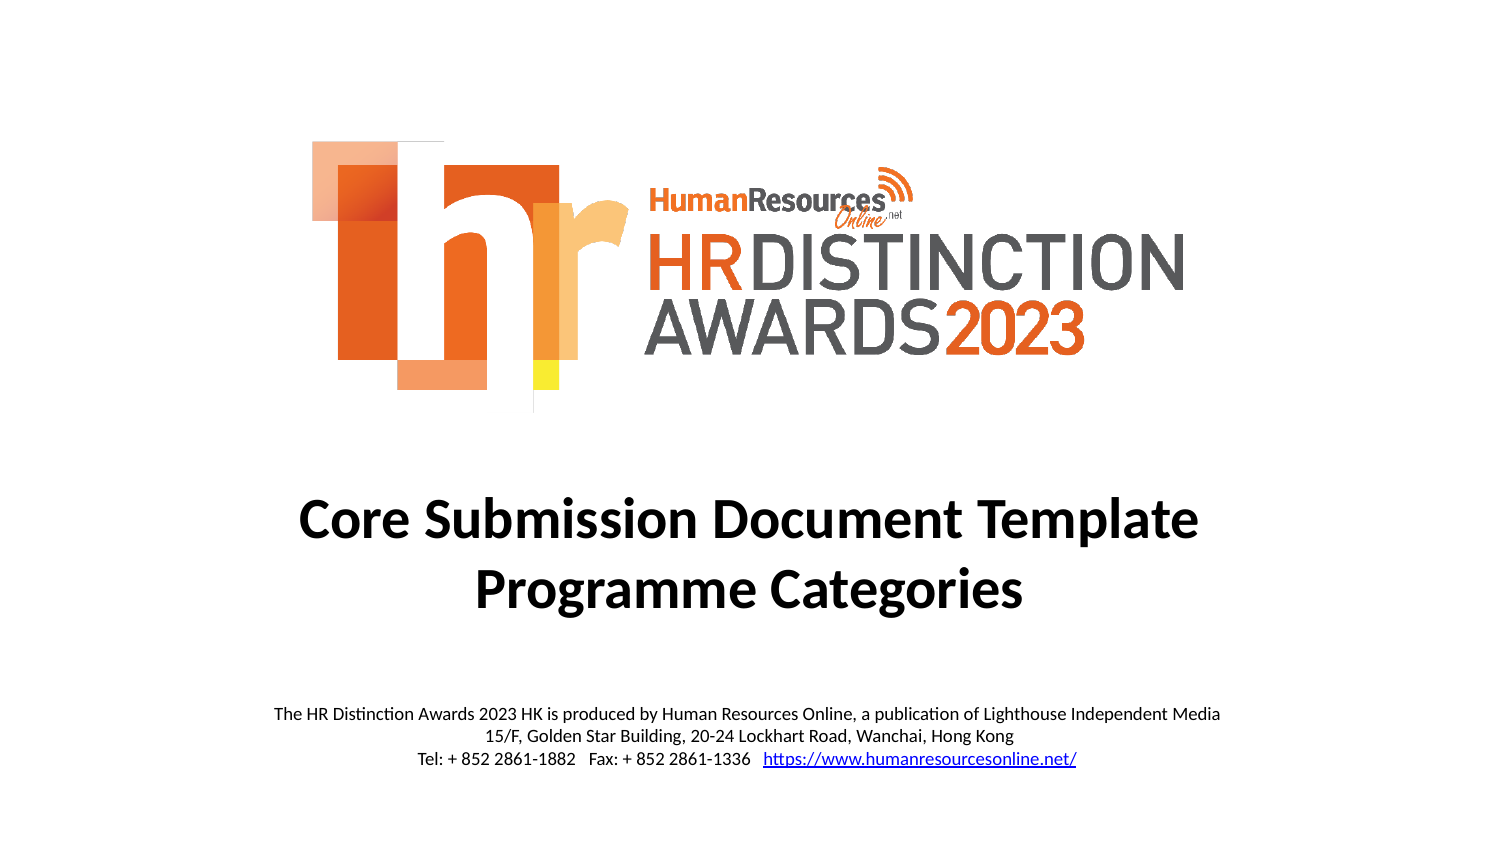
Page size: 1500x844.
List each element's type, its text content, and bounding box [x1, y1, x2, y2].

text_box The HR Distinction Awards 2023 HK is produced by Human Resources Online, a publication of Lighthouse Independent Media 15/F, Golden Star Building, 20-24 Lockhart Road, Wanchai, Hong Kong Tel: + 852 2861-1882 Fax: + 852 2861-1336 https://www.humanresourcesonline.net/ [0, 693, 1495, 776]
title Core Submission Document Template Programme Categories [0, 459, 1500, 641]
picture [221, 93, 1273, 460]
